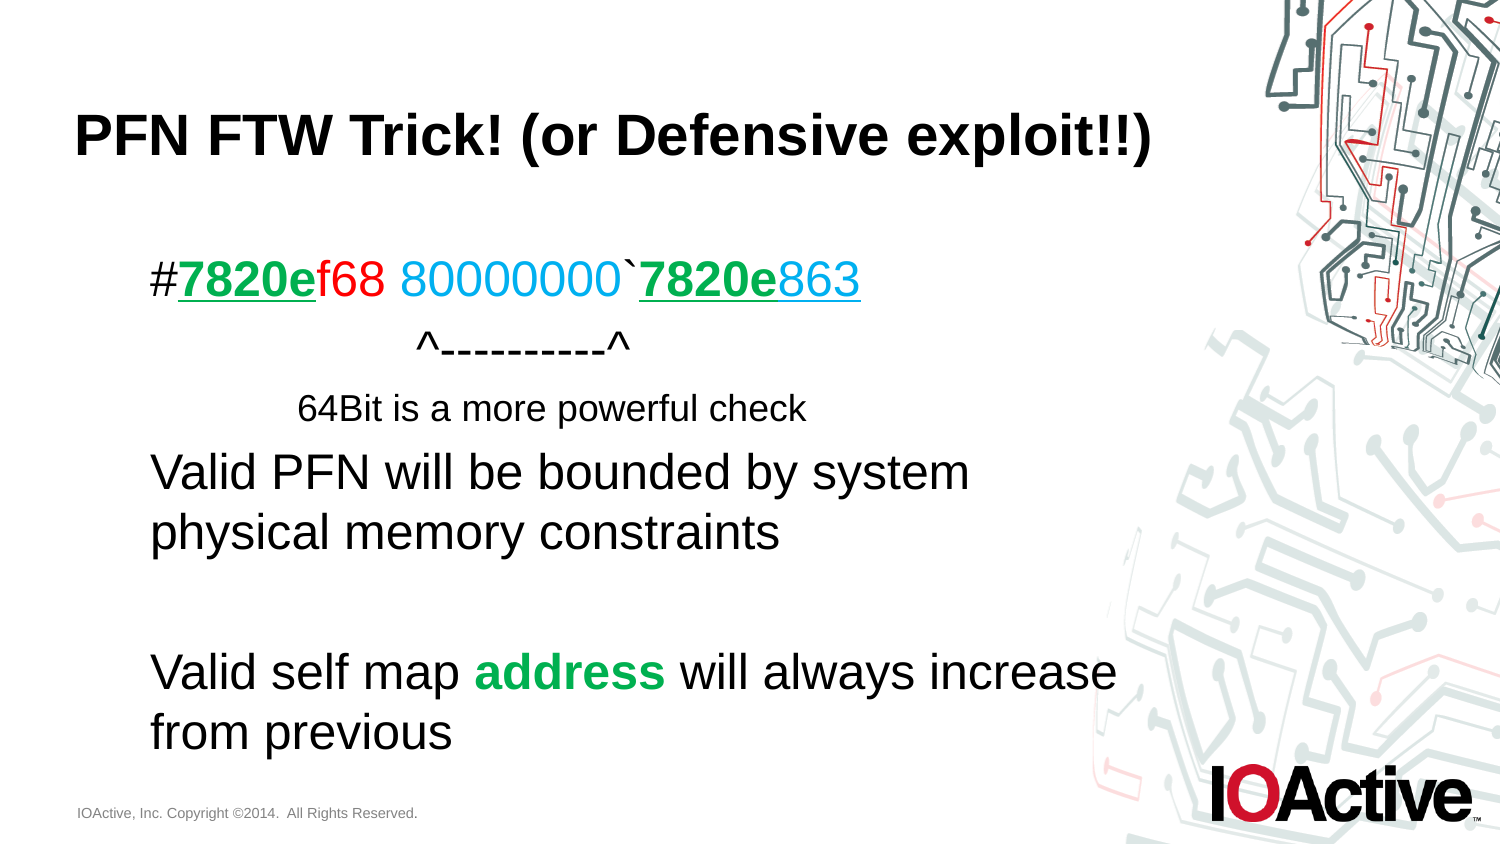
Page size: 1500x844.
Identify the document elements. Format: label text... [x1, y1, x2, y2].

picture [0, 0, 1500, 844]
title PFN FTW Trick! (or Defensive exploit!!) [74, 96, 1213, 238]
list #7820ef68 80000000`7820e863 ^----------^ 64Bit is a more powerful check Valid PFN will be bounded by system physical memory constraints Valid self map address will always increase from previous [75, 246, 1155, 669]
